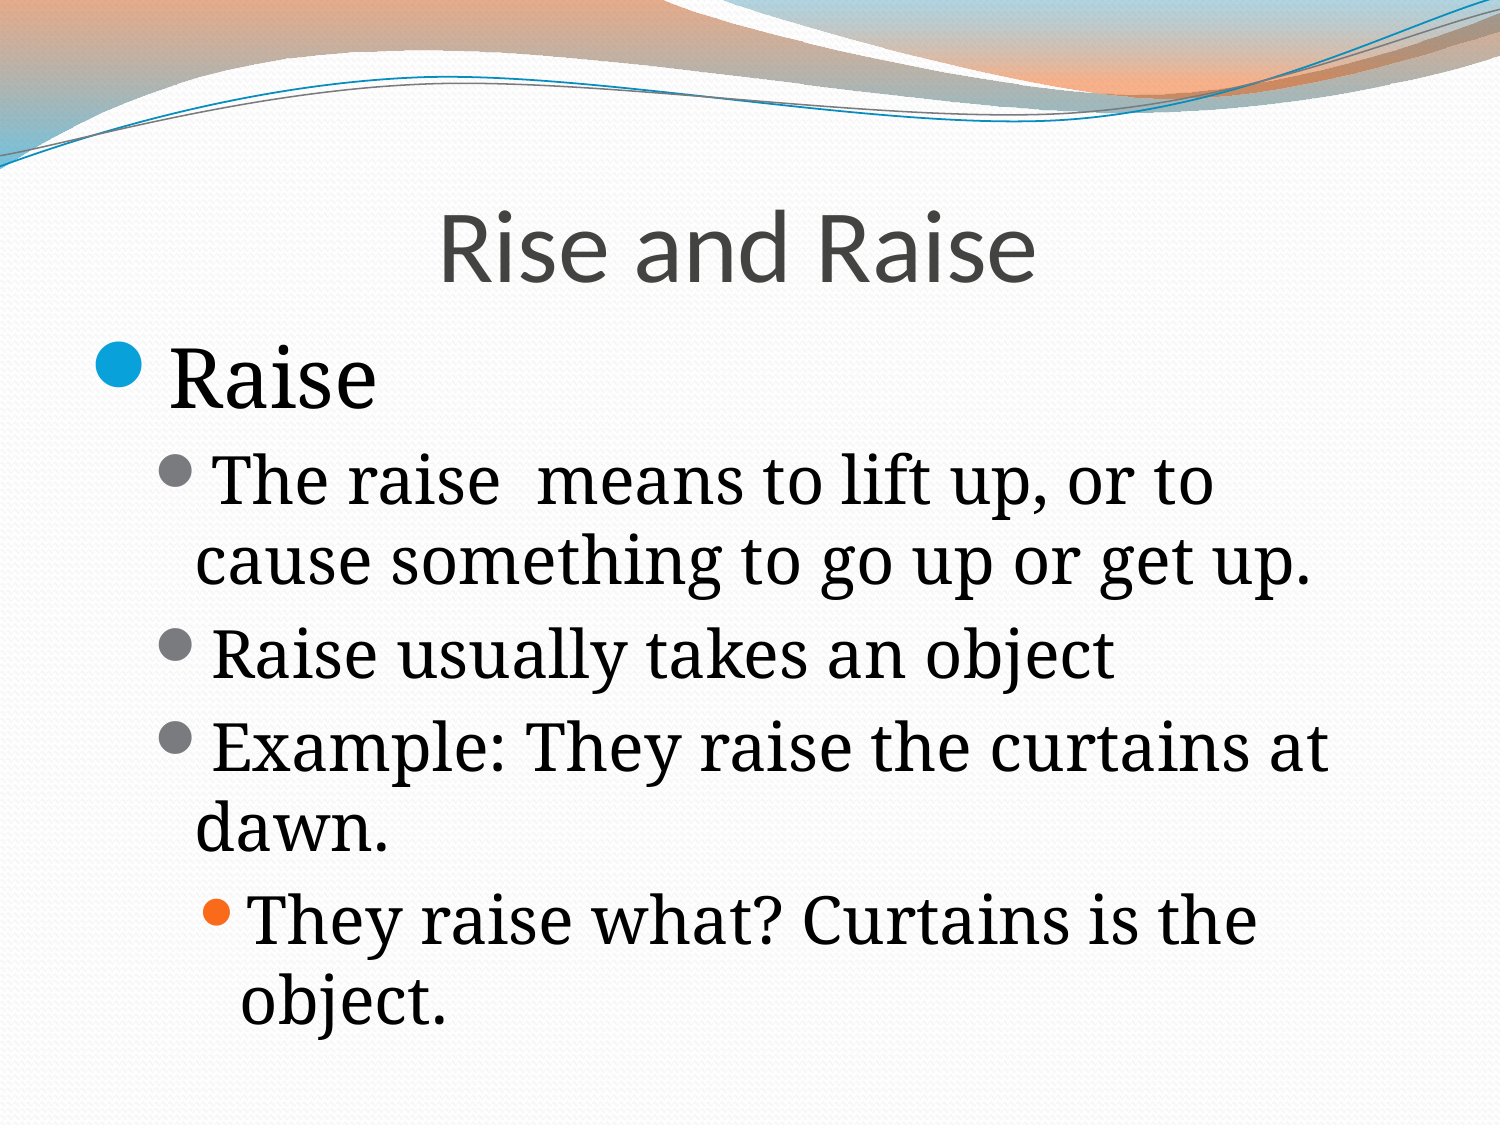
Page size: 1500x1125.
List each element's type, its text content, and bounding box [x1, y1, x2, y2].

list Raise The raise means to lift up, or to cause something to go up or get up. Raise usually takes an object Example: They raise the curtains at dawn. They raise what? Curtains is the object. [75, 317, 1425, 1038]
title Rise and Raise [75, 115, 1425, 303]
